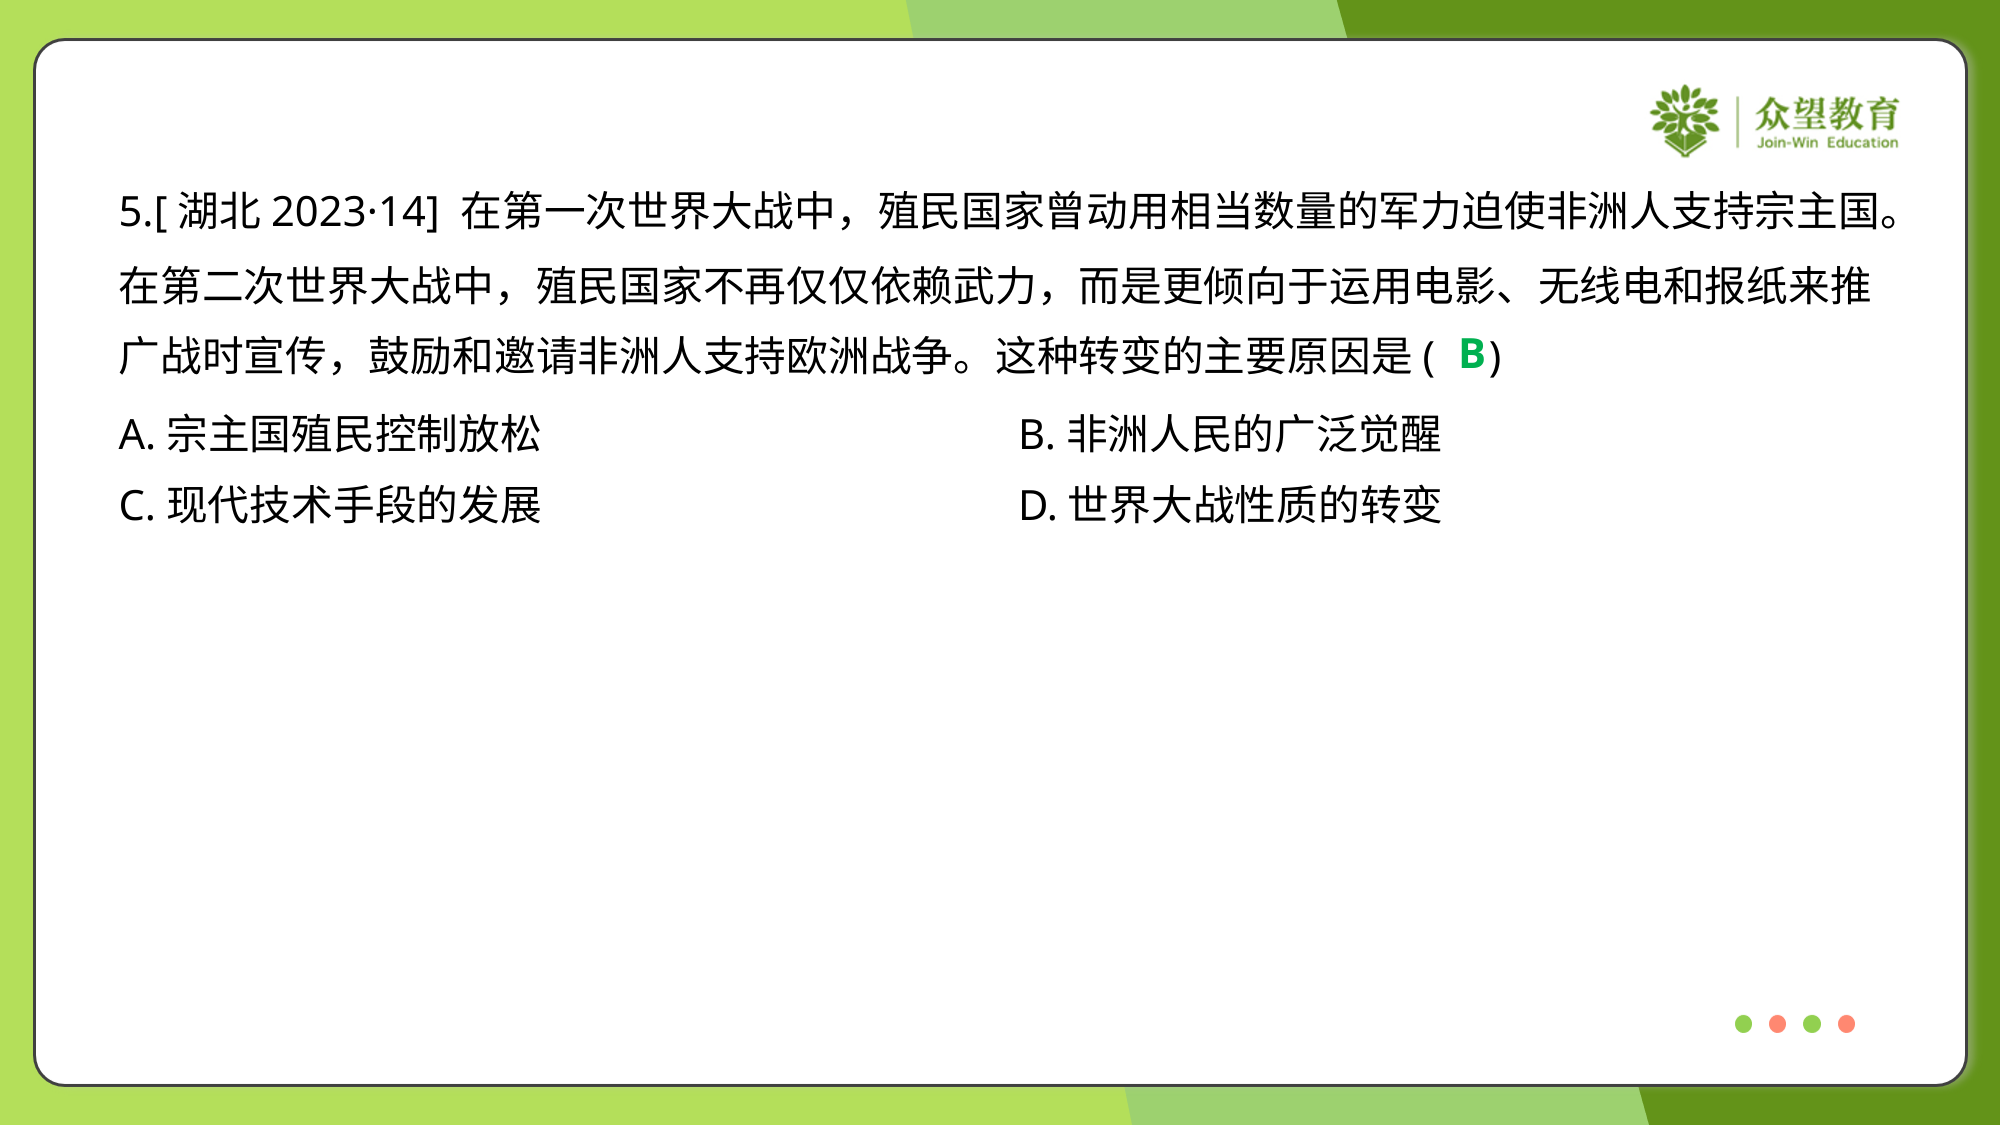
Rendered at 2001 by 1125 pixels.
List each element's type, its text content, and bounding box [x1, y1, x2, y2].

picture [0, 0, 2000, 1125]
text_box B [1442, 306, 1502, 371]
text_box A.宗主国殖民控制放松 B.非洲人民的广泛觉醒 C.现代技术手段的发展 D.世界大战性质的转变 [118, 382, 1883, 522]
text_box 5.[湖北2023·14] 在第一次世界大战中，殖民国家曾动用相当数量的军力迫使非洲人支持宗主国。 在第二次世界大战中，殖民国家不再仅仅依赖武力，而是更倾向于运用电影、无线电和报纸来推 广战时宣传，鼓励和邀请非洲人支持欧洲战争。这种转变的主要原因是( ) [118, 159, 1883, 373]
